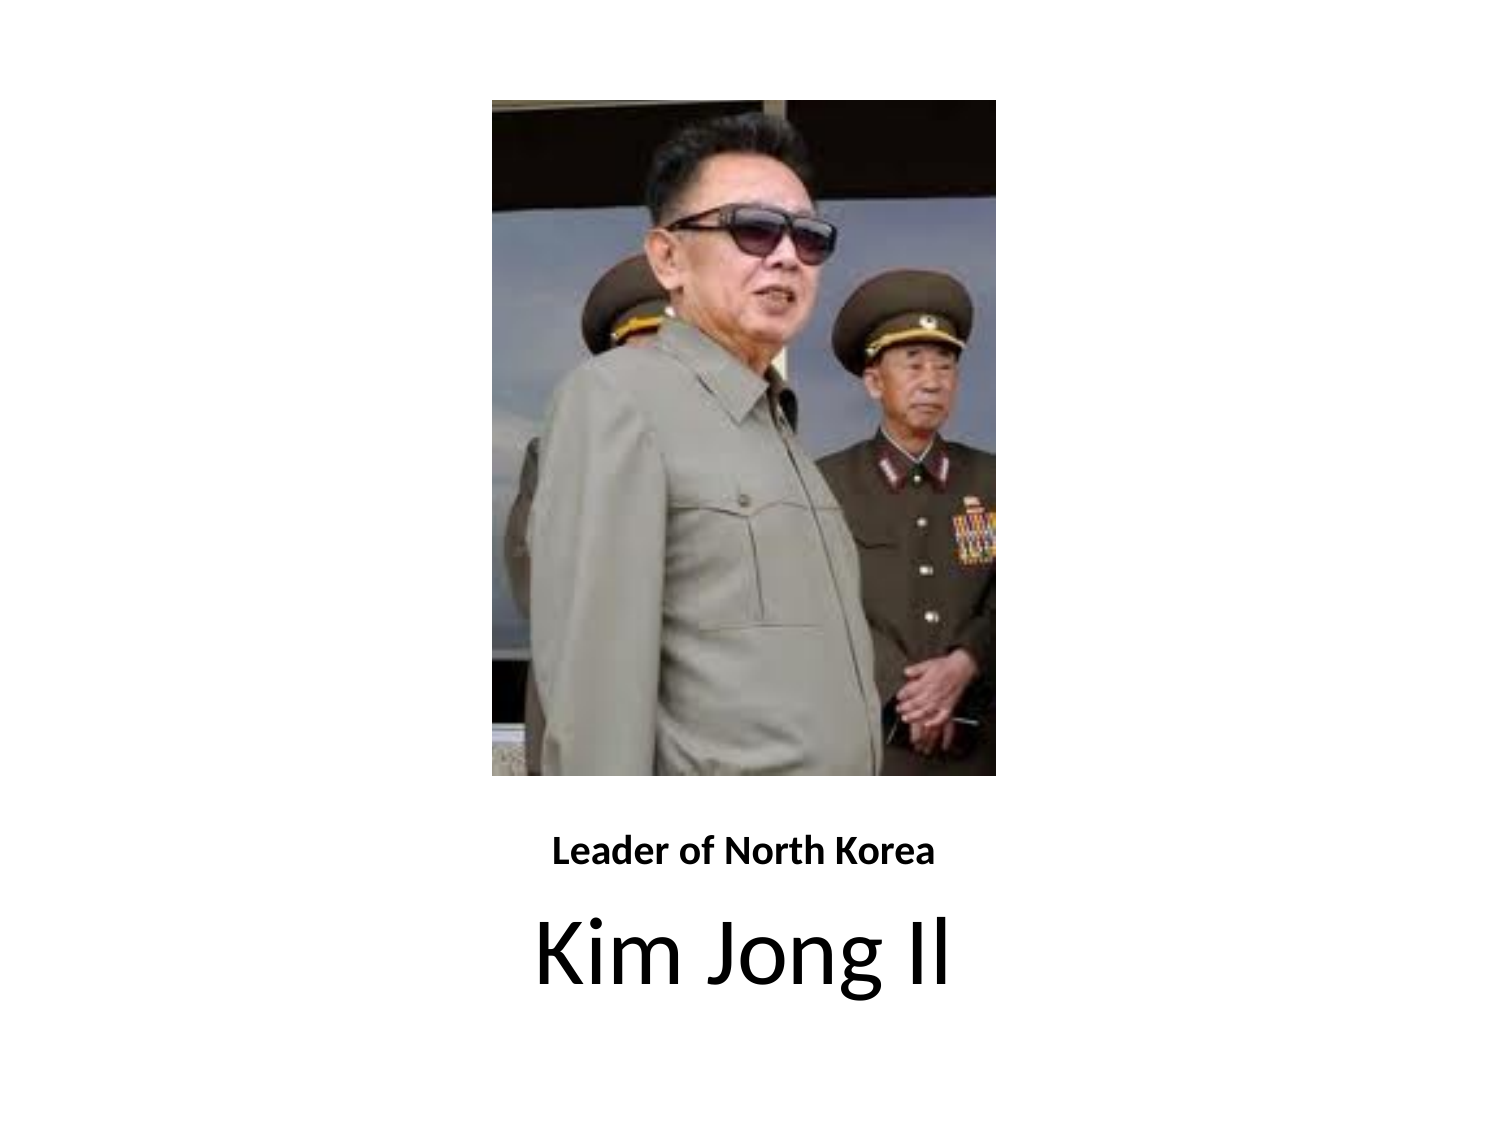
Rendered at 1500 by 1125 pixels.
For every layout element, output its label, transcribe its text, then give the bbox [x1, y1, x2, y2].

picture [491, 100, 997, 776]
title Leader of North Korea [294, 787, 1194, 880]
list Kim Jong Il [294, 880, 1194, 1013]
